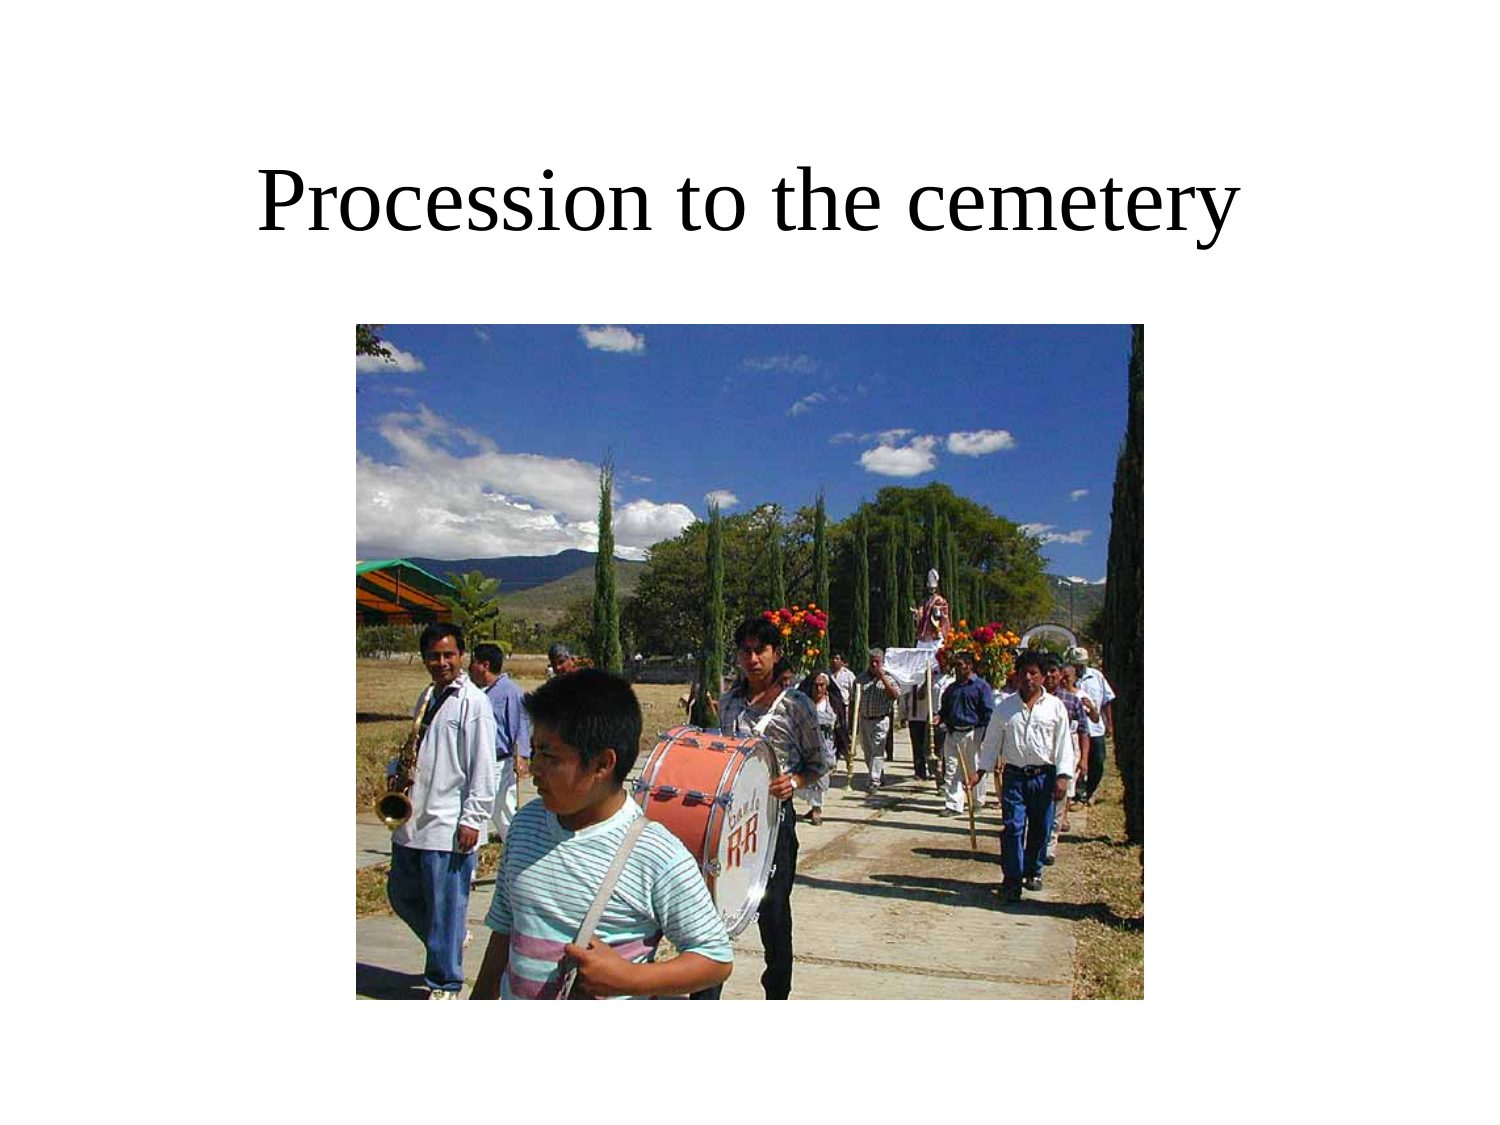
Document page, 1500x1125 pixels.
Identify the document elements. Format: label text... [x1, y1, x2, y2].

title Procession to the cemetery [112, 99, 1388, 288]
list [356, 324, 1144, 1001]
